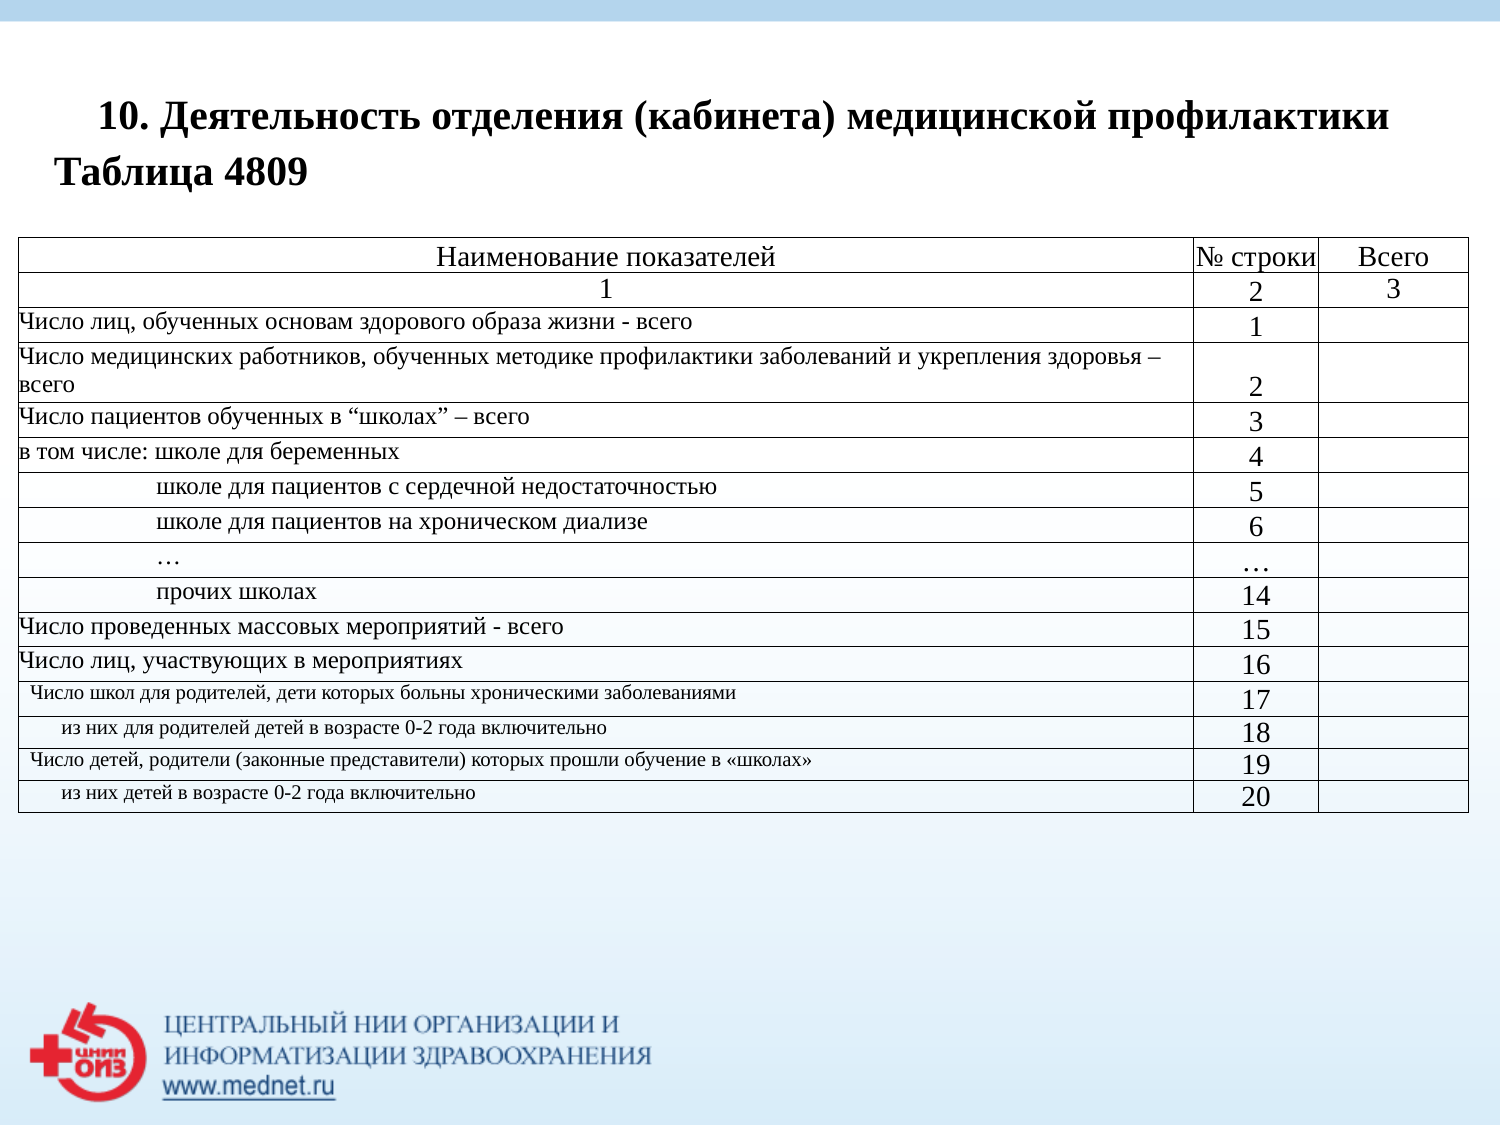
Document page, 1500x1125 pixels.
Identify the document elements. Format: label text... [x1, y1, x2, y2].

table_cell … [19, 543, 1193, 577]
table_cell 2 [1194, 343, 1318, 402]
table_cell 6 [1194, 508, 1318, 542]
table_cell Число лиц, обученных основам здорового образа жизни - всего [19, 308, 1193, 342]
table_cell [1319, 403, 1468, 437]
table_cell в том числе: школе для беременных [19, 438, 1193, 472]
table_cell Число школ для родителей, дети которых больны хроническими заболеваниями [19, 682, 1193, 716]
table_cell [1319, 717, 1468, 748]
table_cell 1 [1194, 308, 1318, 342]
table_cell Число лиц, участвующих в мероприятиях [19, 647, 1193, 681]
table_cell 20 [1194, 781, 1318, 812]
table_cell [1319, 781, 1468, 812]
table_cell 4 [1194, 438, 1318, 472]
table_cell [1319, 438, 1468, 472]
table_cell школе для пациентов на хроническом диализе [19, 508, 1193, 542]
table_cell прочих школах [19, 578, 1193, 612]
table_cell 17 [1194, 682, 1318, 716]
table_cell [1319, 543, 1468, 577]
table_cell школе для пациентов с сердечной недостаточностью [19, 473, 1193, 507]
table_cell Число проведенных массовых мероприятий - всего [19, 613, 1193, 646]
table_cell Число медицинских работников, обученных методике профилактики заболеваний и укрепления здоровья – всего [19, 343, 1193, 402]
table_cell из них для родителей детей в возрасте 0-2 года включительно [19, 717, 1193, 748]
table_cell из них детей в возрасте 0-2 года включительно [19, 781, 1193, 812]
table_cell 2 [1194, 273, 1318, 307]
table_cell 19 [1194, 749, 1318, 780]
picture [0, 0, 1500, 1125]
table_cell [1319, 613, 1468, 646]
table_cell Число пациентов обученных в “школах” – всего [19, 403, 1193, 437]
table_cell Число детей, родители (законные представители) которых прошли обучение в «школах» [19, 749, 1193, 780]
table_cell [1319, 343, 1468, 402]
table_cell 5 [1194, 473, 1318, 507]
table_header № строки [1194, 238, 1318, 272]
table_cell 3 [1319, 273, 1468, 307]
title Таблица 4809 [37, 163, 325, 200]
text_box 10. Деятельность отделения (кабинета) медицинской профилактики [37, 62, 1450, 163]
table_cell 14 [1194, 578, 1318, 612]
table_cell [1319, 647, 1468, 681]
table_cell [1319, 508, 1468, 542]
table_cell 1 [19, 273, 1193, 307]
table_cell 3 [1194, 403, 1318, 437]
table_cell 15 [1194, 613, 1318, 646]
table_header Всего [1319, 238, 1468, 272]
table_cell … [1194, 543, 1318, 577]
table_cell [1319, 749, 1468, 780]
table_header Наименование показателей [19, 238, 1193, 272]
table_cell [1319, 473, 1468, 507]
table_cell 16 [1194, 647, 1318, 681]
table_cell [1319, 682, 1468, 716]
table_cell [1319, 308, 1468, 342]
table_cell 18 [1194, 717, 1318, 748]
table_cell [1319, 578, 1468, 612]
